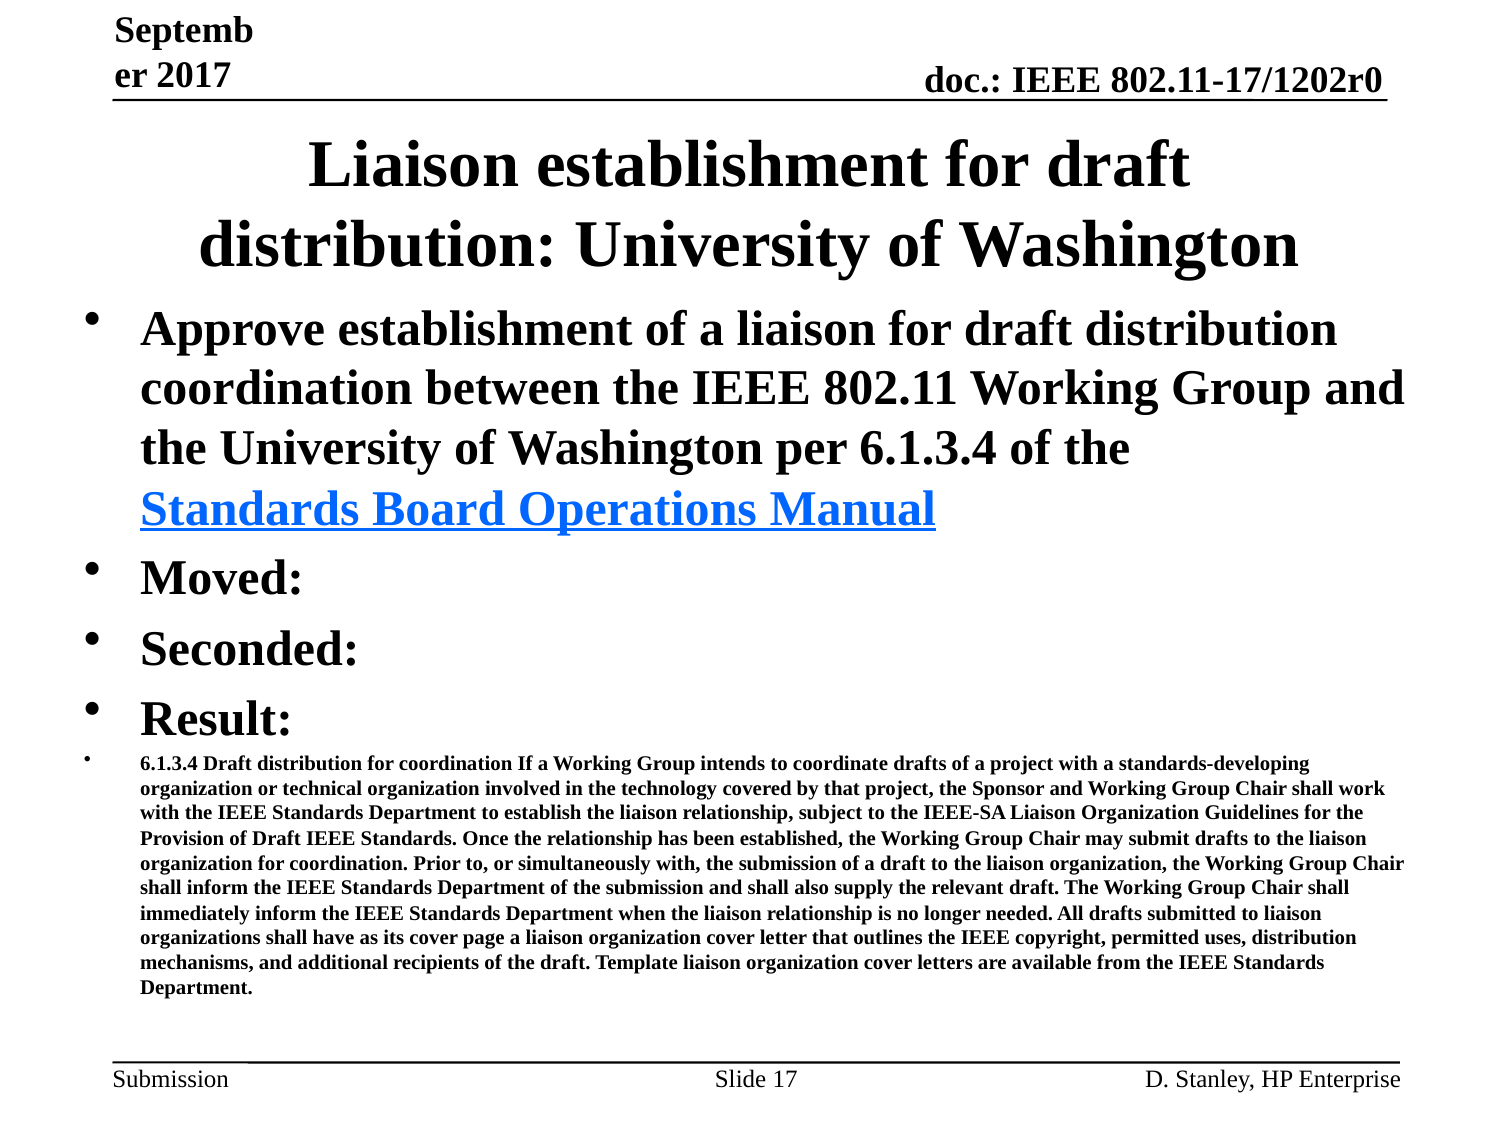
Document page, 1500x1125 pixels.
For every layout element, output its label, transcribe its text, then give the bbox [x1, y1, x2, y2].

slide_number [114, 49, 270, 95]
title Liaison establishment for draft distribution: University of Washington [112, 112, 1388, 287]
slide_number Slide 17 [712, 1061, 800, 1093]
list Approve establishment of a liaison for draft distribution coordination between the IEEE 802.11 Working Group and the University of Washington per 6.1.3.4 of the Standards Board Operations Manual Moved: Seconded: Result: 6.1.3.4 Draft distribution for coordination If a Working Group intends to coordinate drafts of a project with a standards-developing organization or technical organization involved in the technology covered by that project, the Sponsor and Working Group Chair shall work with the IEEE Standards Department to establish the liaison relationship, subject to the IEEE-SA Liaison Organization Guidelines for the Provision of Draft IEEE Standards. Once the relationship has been established, the Working Group Chair may submit drafts to the liaison organization for coordination. Prior to, or simultaneously with, the submission of a draft to the liaison organization, the Working Group Chair shall inform the IEEE Standards Department of the submission and shall also supply the relevant draft. The Working Group Chair shall immediately inform the IEEE Standards Department when the liaison relationship is no longer needed. All drafts submitted to liaison organizations shall have as its cover page a liaison organization cover letter that outlines the IEEE copyright, permitted uses, distribution mechanisms, and additional recipients of the draft. Template liaison organization cover letters are available from the IEEE Standards Department. [68, 287, 1432, 1075]
footer D. Stanley, HP Enterprise [878, 1061, 1402, 1093]
